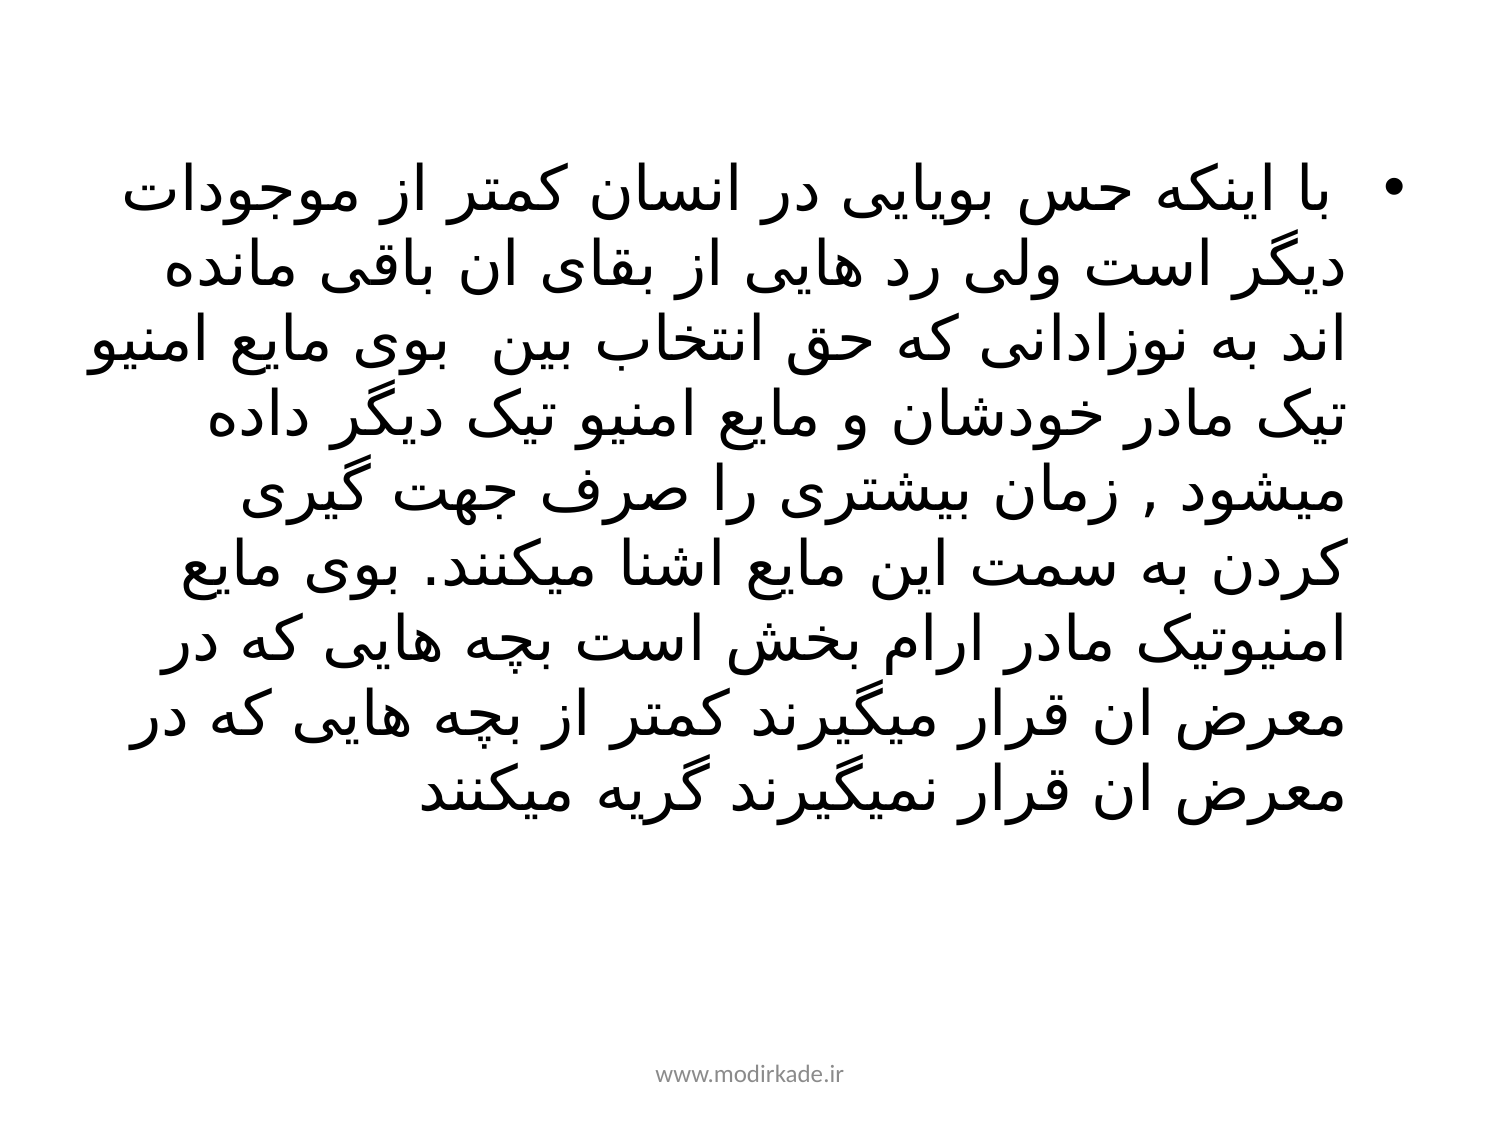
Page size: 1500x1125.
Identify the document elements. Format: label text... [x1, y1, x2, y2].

list با اینکه حس بویایی در انسان کمتر از موجودات دیگر است ولی رد هایی از بقای ان باقی مانده اند به نوزادانی که حق انتخاب بین بوی مایع امنیو تیک مادر خودشان و مایع امنیو تیک دیگر داده میشود , زمان بیشتری را صرف جهت گیری کردن به سمت این مایع اشنا میکنند. بوی مایع امنیوتیک مادر ارام بخش است بچه هایی که در معرض ان قرار میگیرند کمتر از بچه هایی که در معرض ان قرار نمیگیرند گریه میکنند [70, 140, 1421, 883]
footer www.modirkade.ir [512, 1042, 988, 1103]
